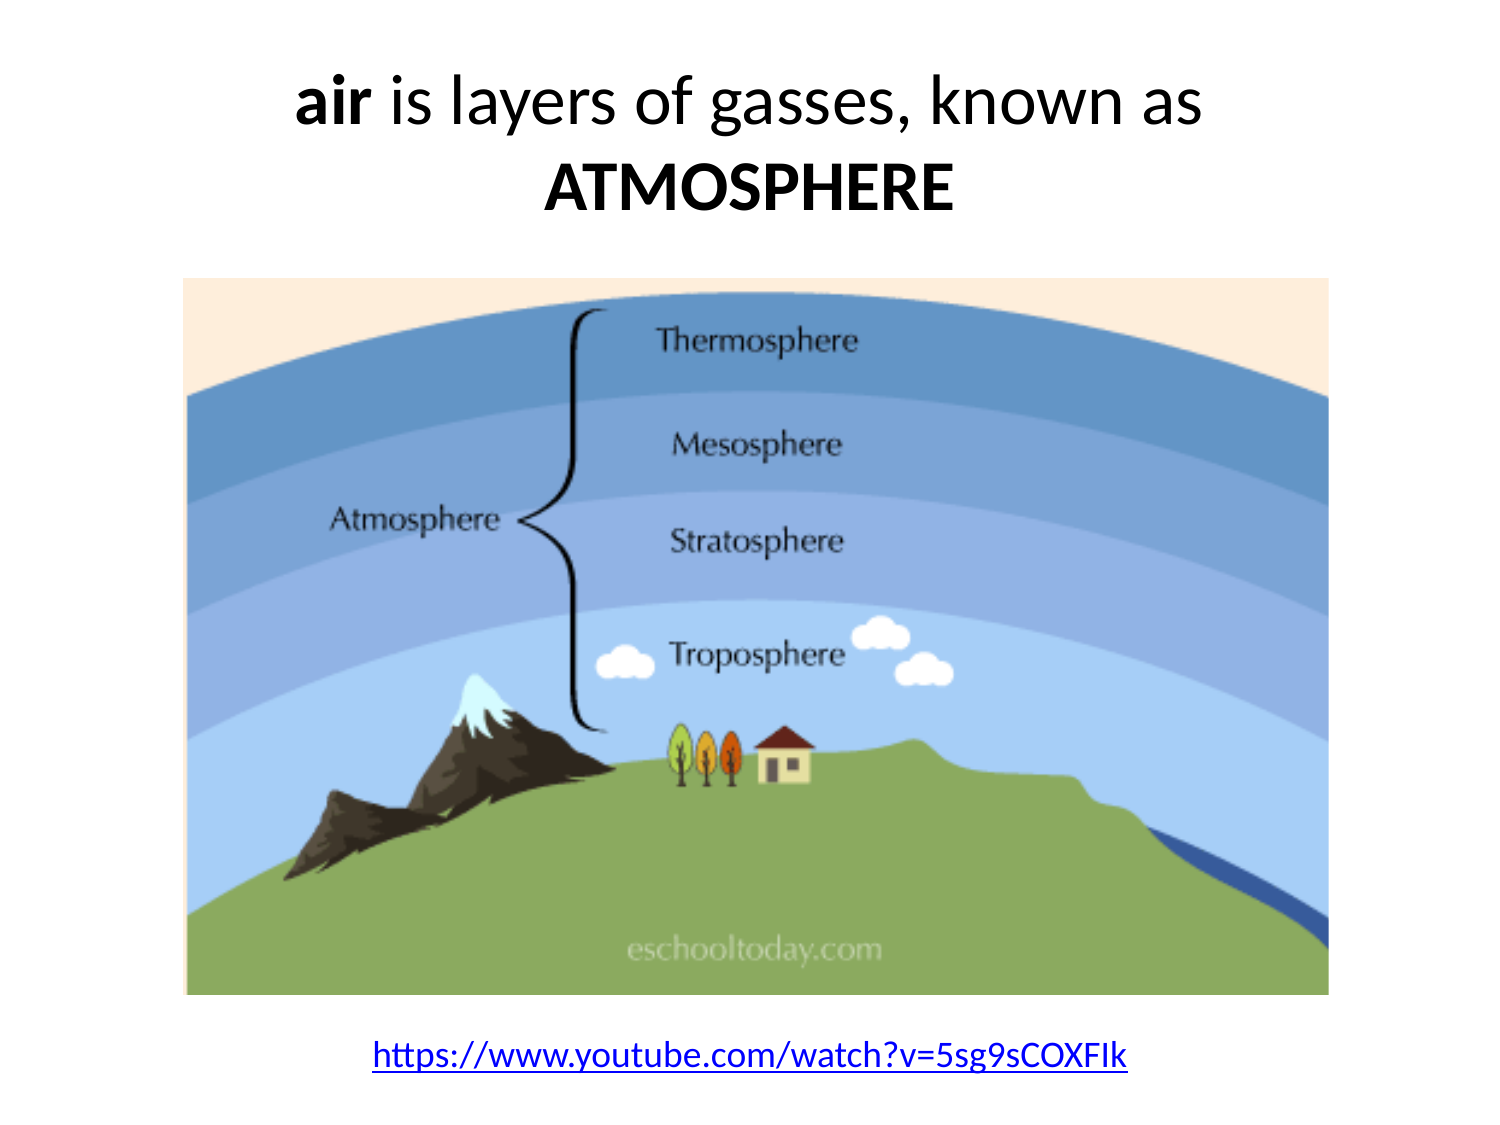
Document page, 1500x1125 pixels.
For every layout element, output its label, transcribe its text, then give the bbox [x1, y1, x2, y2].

picture [182, 278, 1329, 995]
text_box https://www.youtube.com/watch?v=5sg9sCOXFIk [0, 1023, 1500, 1083]
title air is layers of gasses, known as ATMOSPHERE [75, 45, 1425, 233]
